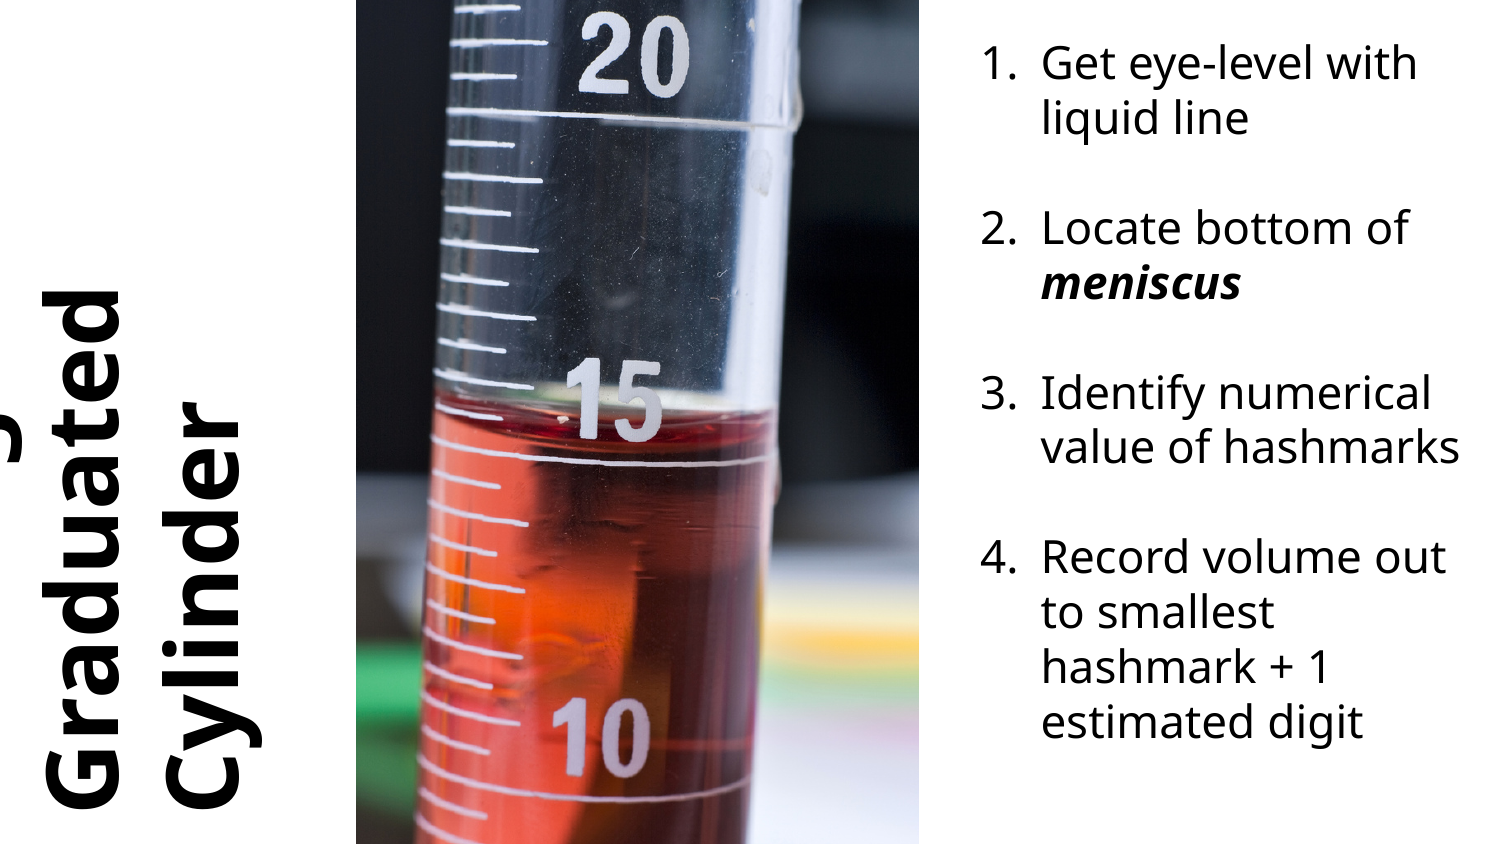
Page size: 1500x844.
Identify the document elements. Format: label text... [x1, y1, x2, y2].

title Reading a Graduated Cylinder [13, 18, 274, 831]
list Get eye-level with liquid line Locate bottom of meniscus Identify numerical value of hashmarks Record volume out to smallest hashmark + 1 estimated digit [950, 18, 1480, 831]
picture [355, 0, 920, 844]
